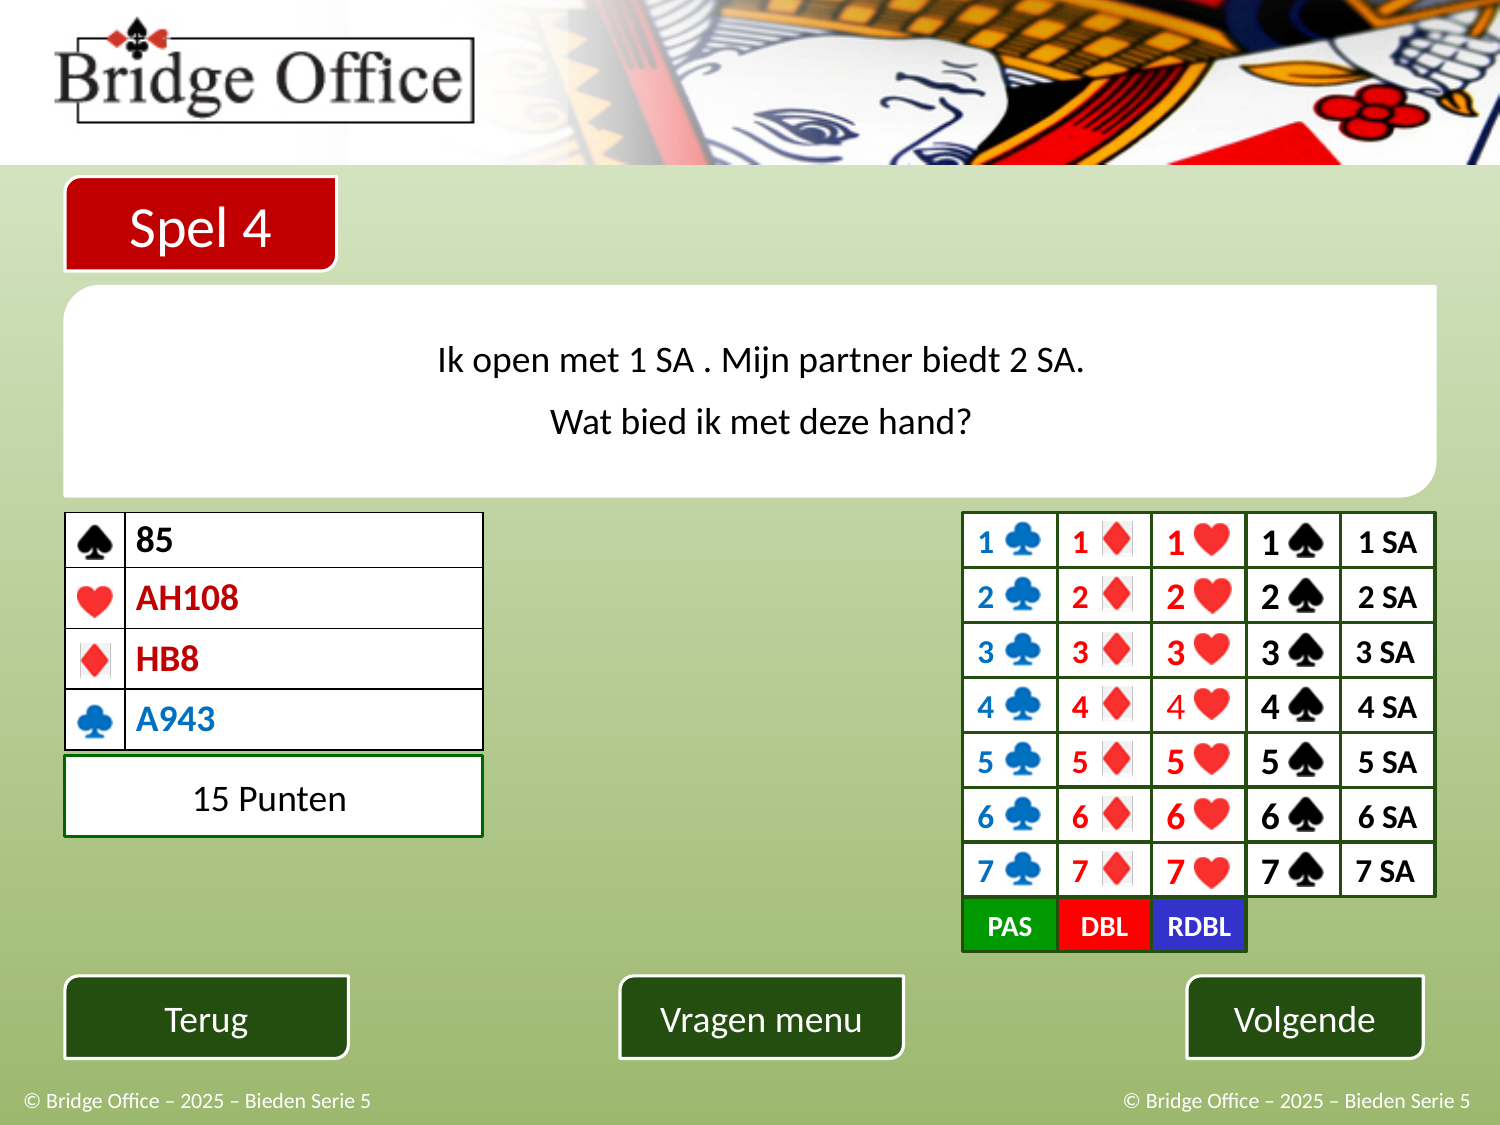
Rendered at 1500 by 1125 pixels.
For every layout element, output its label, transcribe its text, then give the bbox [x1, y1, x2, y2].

picture [1099, 576, 1135, 613]
picture [1193, 743, 1230, 776]
text_box Wat bied ik met deze hand? [528, 389, 995, 450]
picture [1099, 521, 1135, 558]
text_box Ik open met 1 SA . Mijn partner biedt 2 SA. [405, 327, 1119, 388]
text_box 7 [961, 841, 1056, 896]
picture [1288, 851, 1324, 887]
text_box 4 [961, 676, 1059, 734]
text_box 2 [1056, 569, 1153, 621]
picture [1288, 521, 1325, 558]
picture [77, 585, 114, 618]
picture [77, 703, 114, 740]
text_box Vragen menu [618, 974, 906, 1061]
text_box Volgende [1185, 974, 1425, 1061]
picture [1288, 631, 1324, 668]
text_box 4 [1245, 676, 1339, 734]
picture [1099, 741, 1135, 778]
text_box 3 [961, 621, 1056, 676]
picture [1288, 741, 1324, 778]
text_box 5 [961, 734, 1059, 786]
text_box © Bridge Office – 2025 – Bieden Serie 5 [1107, 1079, 1500, 1121]
text_box DBL [1059, 898, 1153, 953]
text_box 7 SA [1339, 844, 1437, 898]
text_box 5 [1248, 734, 1339, 786]
text_box 4 SA [1339, 676, 1437, 734]
table_cell AH108 [126, 568, 482, 628]
text_box 4 [1059, 676, 1150, 734]
picture [1193, 688, 1230, 721]
text_box 3 [1056, 621, 1150, 676]
picture [1099, 796, 1135, 833]
text_box PAS [961, 896, 1059, 953]
text_box 5 [1153, 734, 1248, 786]
text_box 5 [1059, 734, 1153, 786]
picture [1288, 796, 1324, 832]
picture [1004, 796, 1041, 833]
text_box 7 [1245, 841, 1339, 898]
text_box 3 SA [1339, 621, 1437, 676]
text_box RDBL [1153, 898, 1248, 953]
text_box 7 [1150, 841, 1245, 898]
table_cell [66, 568, 124, 628]
table_header [66, 513, 124, 567]
text_box 6 [1245, 786, 1339, 841]
text_box 2 [1153, 569, 1245, 621]
text_box Spel 4 [63, 179, 339, 273]
text_box 15 Punten [63, 754, 484, 838]
table_header 85 [126, 513, 482, 567]
picture [1099, 631, 1135, 668]
text_box Terug [63, 974, 350, 1061]
picture [1193, 523, 1230, 556]
picture [1004, 741, 1041, 778]
picture [1004, 521, 1041, 558]
table_cell HB8 [126, 629, 482, 688]
picture [1288, 686, 1324, 723]
text_box 3 [1150, 621, 1245, 676]
text_box 1 [1245, 511, 1342, 569]
text_box 7 [1056, 841, 1150, 898]
picture [0, 0, 1500, 166]
text_box 6 [961, 786, 1056, 841]
picture [1099, 686, 1135, 723]
picture [1288, 576, 1324, 613]
text_box © Bridge Office – 2025 – Bieden Serie 5 [8, 1079, 393, 1121]
text_box [63, 284, 1437, 498]
picture [1193, 857, 1230, 890]
picture [1193, 798, 1230, 830]
picture [77, 643, 114, 679]
table_cell [66, 629, 124, 688]
text_box 2 [961, 569, 1056, 621]
text_box 6 [1150, 786, 1245, 841]
table_cell A943 [126, 690, 482, 749]
picture [1099, 851, 1135, 887]
text_box 3 [1245, 621, 1339, 676]
picture [1004, 576, 1041, 613]
text_box 2 SA [1339, 569, 1437, 621]
text_box 2 [1245, 569, 1339, 621]
text_box 5 SA [1339, 734, 1437, 786]
table_cell [66, 690, 124, 749]
picture [77, 524, 114, 561]
text_box 6 [1056, 786, 1150, 841]
picture [1004, 851, 1041, 887]
text_box 1 [961, 511, 1059, 569]
picture [1194, 633, 1230, 666]
text_box 1 [1059, 511, 1153, 569]
text_box 1 SA [1342, 511, 1437, 569]
text_box 4 [1150, 676, 1245, 734]
picture [1004, 686, 1041, 723]
text_box 1 [1153, 511, 1245, 569]
picture [1193, 578, 1232, 614]
text_box 6 SA [1339, 786, 1437, 844]
picture [1004, 631, 1041, 668]
